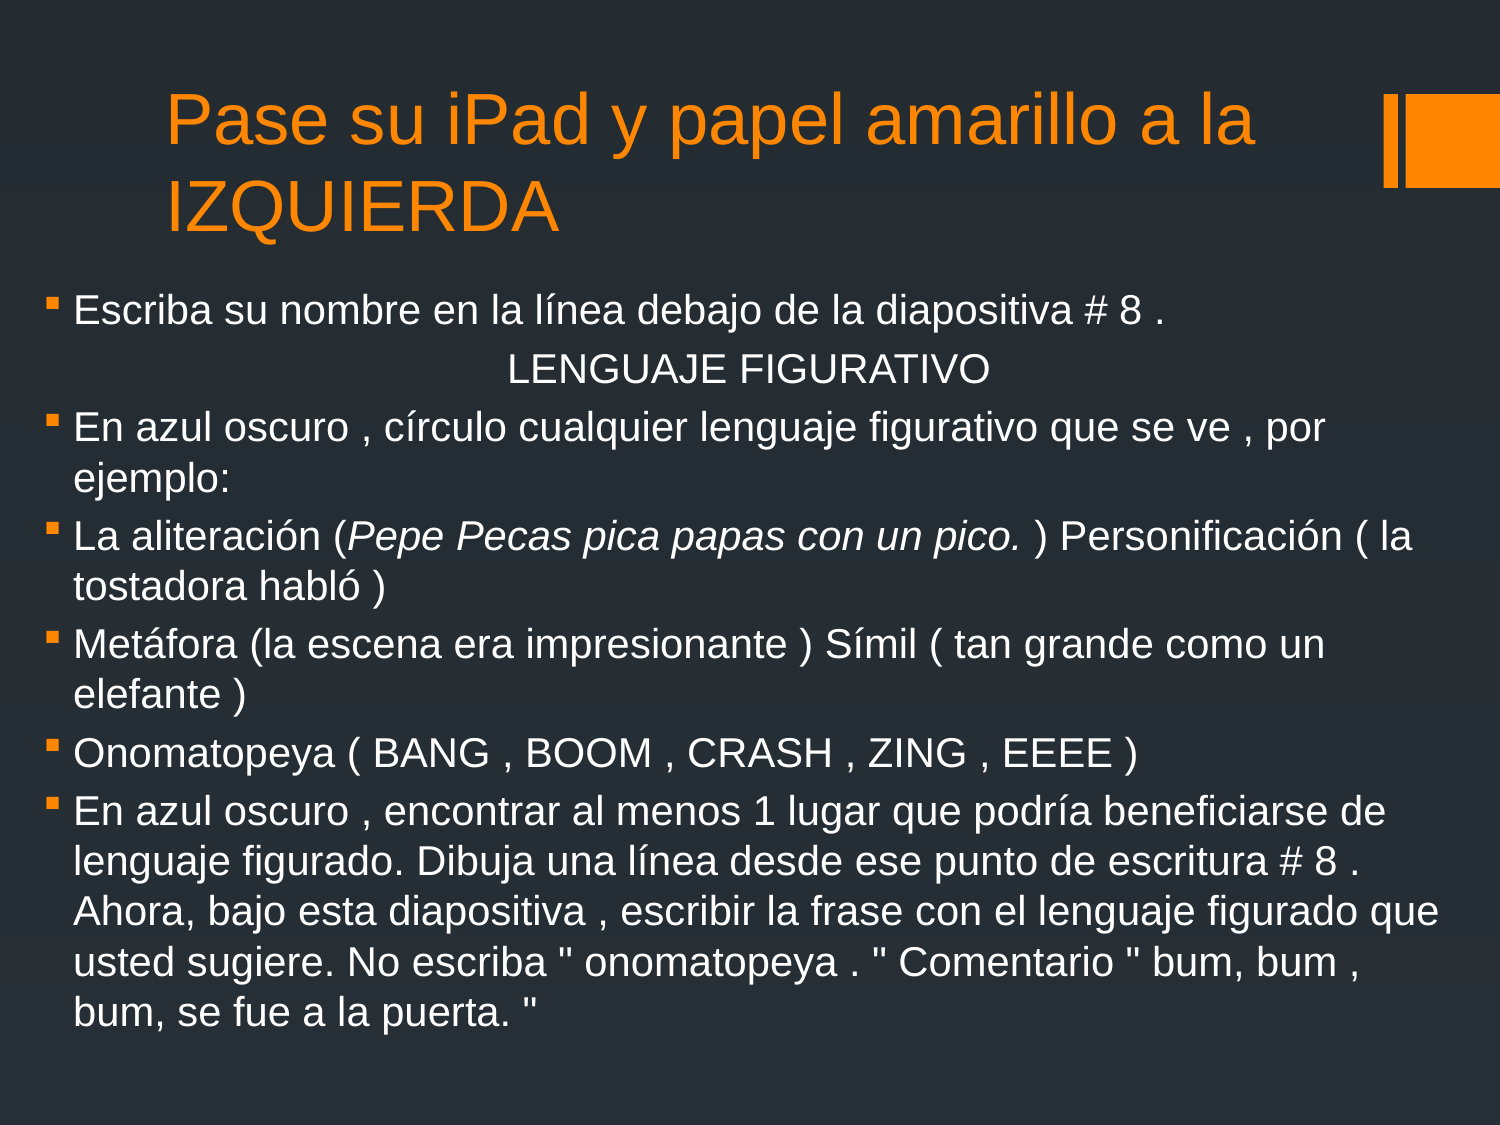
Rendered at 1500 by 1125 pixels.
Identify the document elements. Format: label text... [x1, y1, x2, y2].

list Escriba su nombre en la línea debajo de la diapositiva # 8 . LENGUAJE FIGURATIVO En azul oscuro , círculo cualquier lenguaje figurativo que se ve , por ejemplo: La aliteración (Pepe Pecas pica papas con un pico. ) Personificación ( la tostadora habló ) Metáfora (la escena era impresionante ) Símil ( tan grande como un elefante ) Onomatopeya ( BANG , BOOM , CRASH , ZING , EEEE ) En azul oscuro , encontrar al menos 1 lugar que podría beneficiarse de lenguaje figurado. Dibuja una línea desde ese punto de escritura # 8 . Ahora, bajo esta diapositiva , escribir la frase con el lenguaje figurado que usted sugiere. No escriba " onomatopeya . " Comentario " bum, bum , bum, se fue a la puerta. " [20, 275, 1470, 1104]
title Pase su iPad y papel amarillo a la IZQUIERDA [150, 64, 1350, 254]
